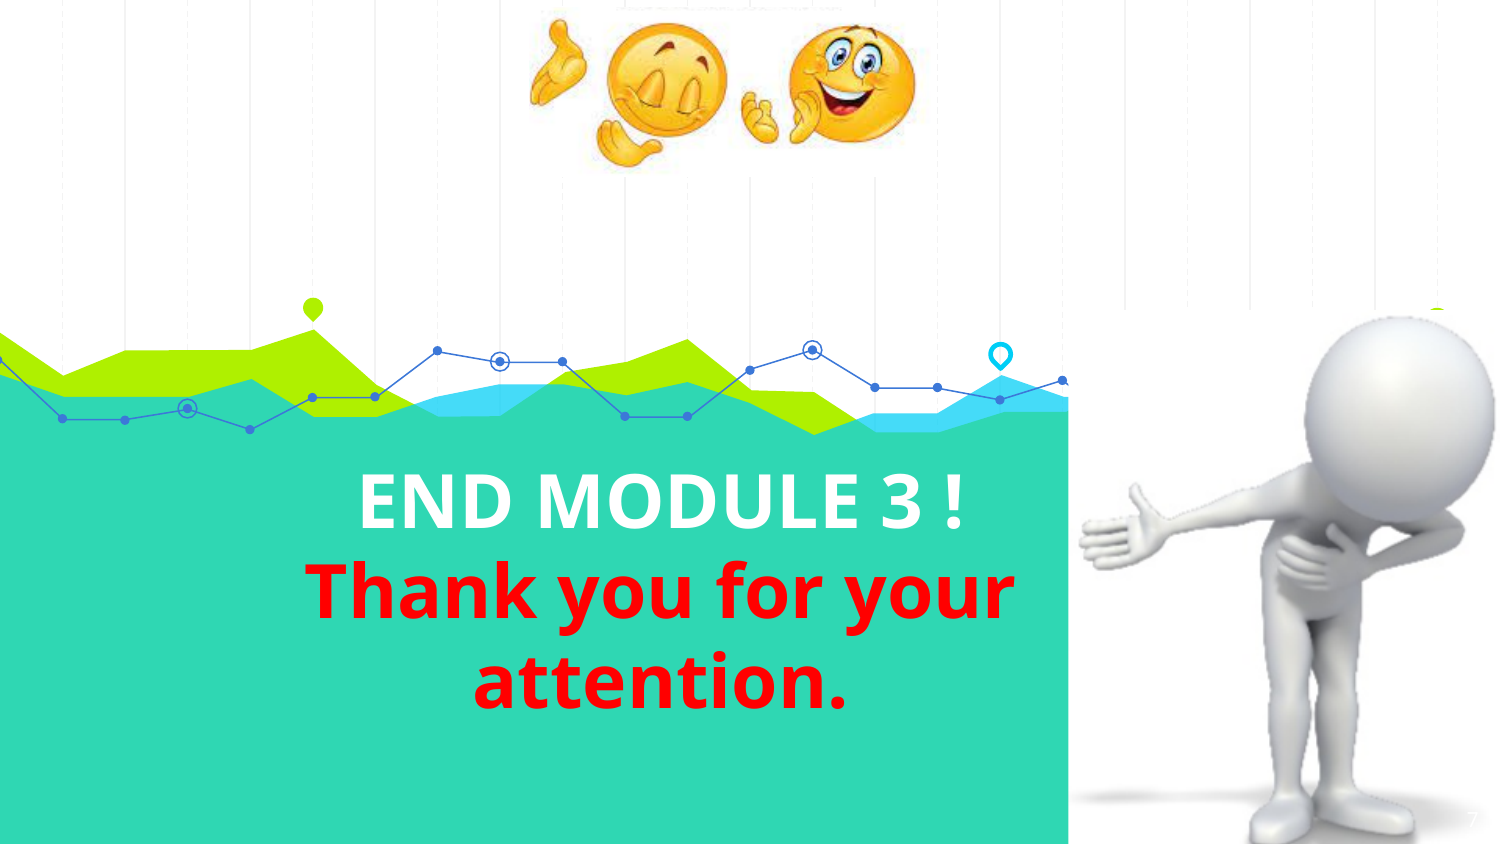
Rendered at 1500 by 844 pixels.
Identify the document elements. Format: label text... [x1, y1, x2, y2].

picture [1068, 309, 1500, 844]
picture [528, 7, 935, 177]
title END MODULE 3 ! Thank you for your attention. [270, 390, 1052, 739]
